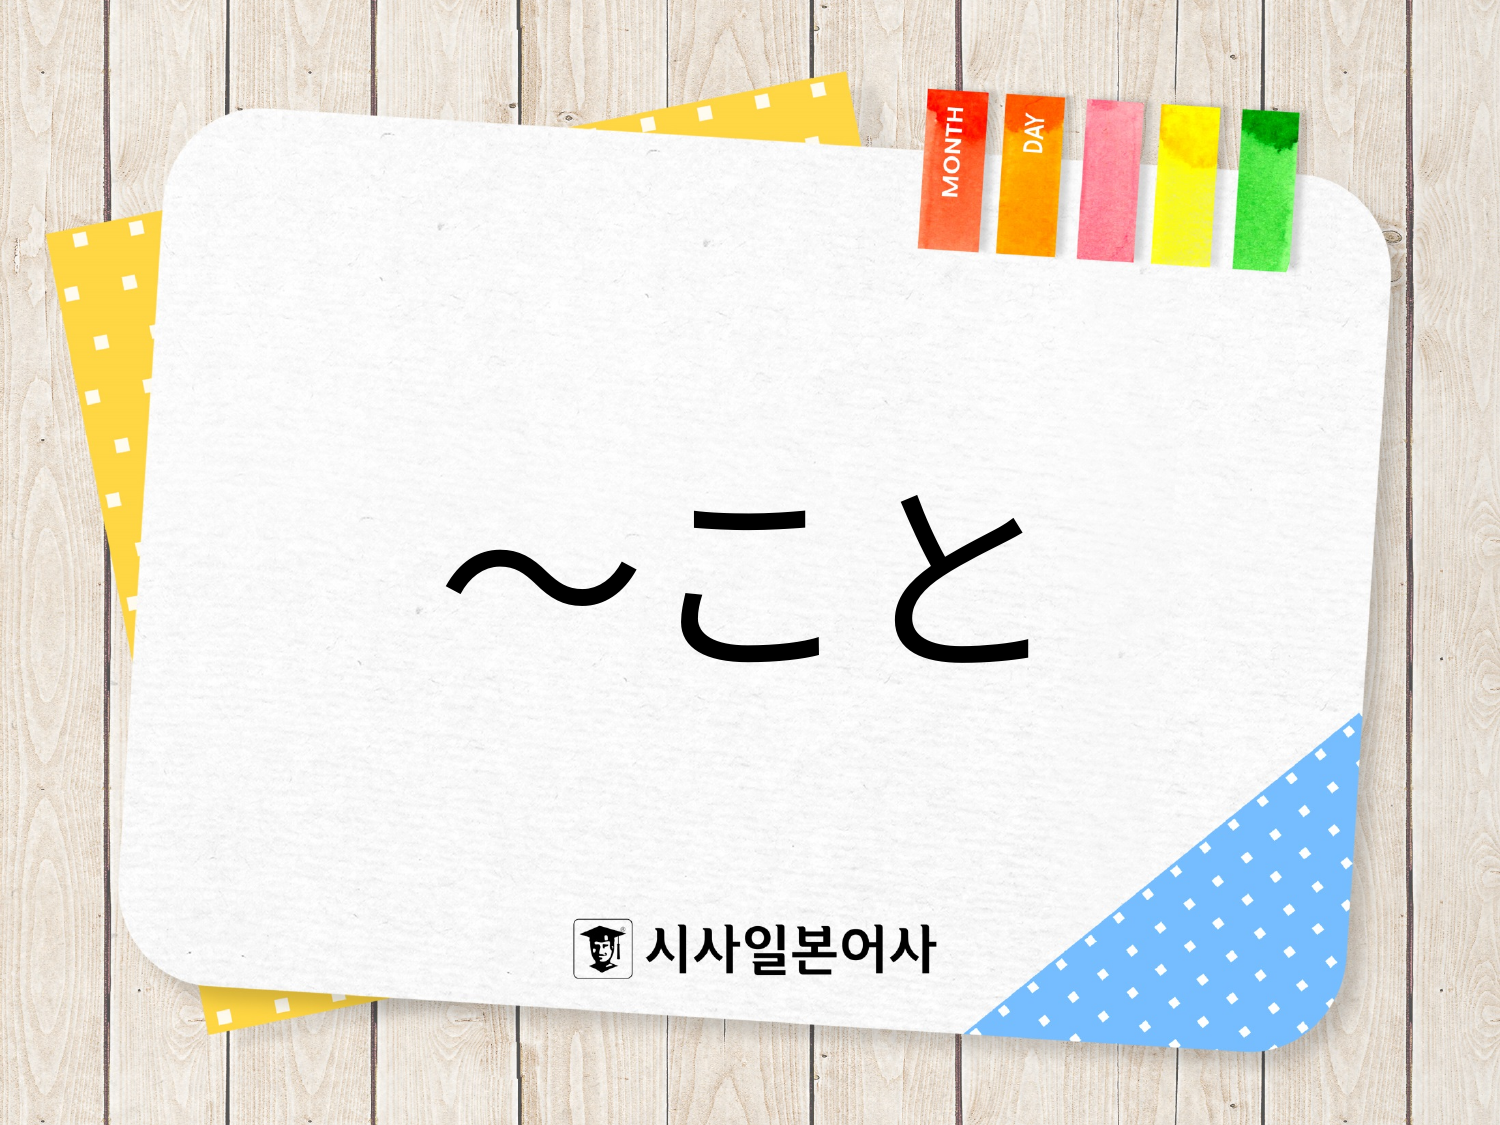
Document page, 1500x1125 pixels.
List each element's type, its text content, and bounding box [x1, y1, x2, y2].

title ～こと [75, 338, 1425, 811]
picture [0, 0, 1500, 1125]
